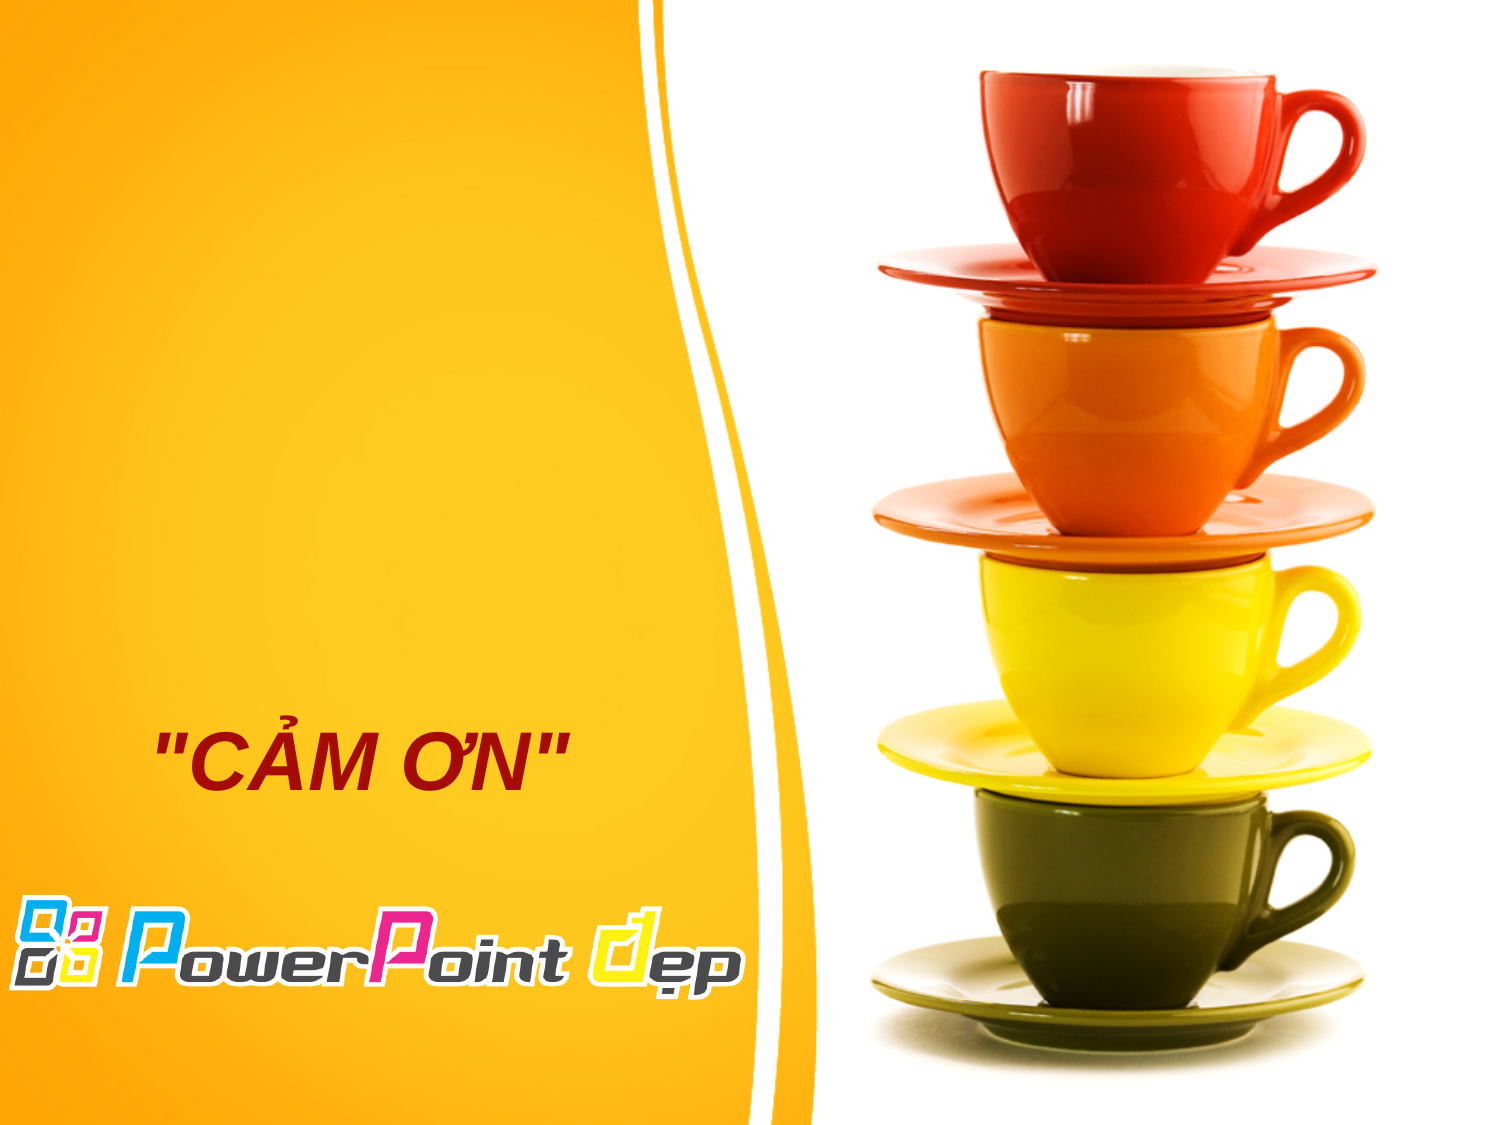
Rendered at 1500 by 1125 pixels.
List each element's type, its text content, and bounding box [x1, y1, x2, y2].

text_box "CẢM ƠN" [134, 699, 586, 815]
picture [0, 0, 1500, 1125]
